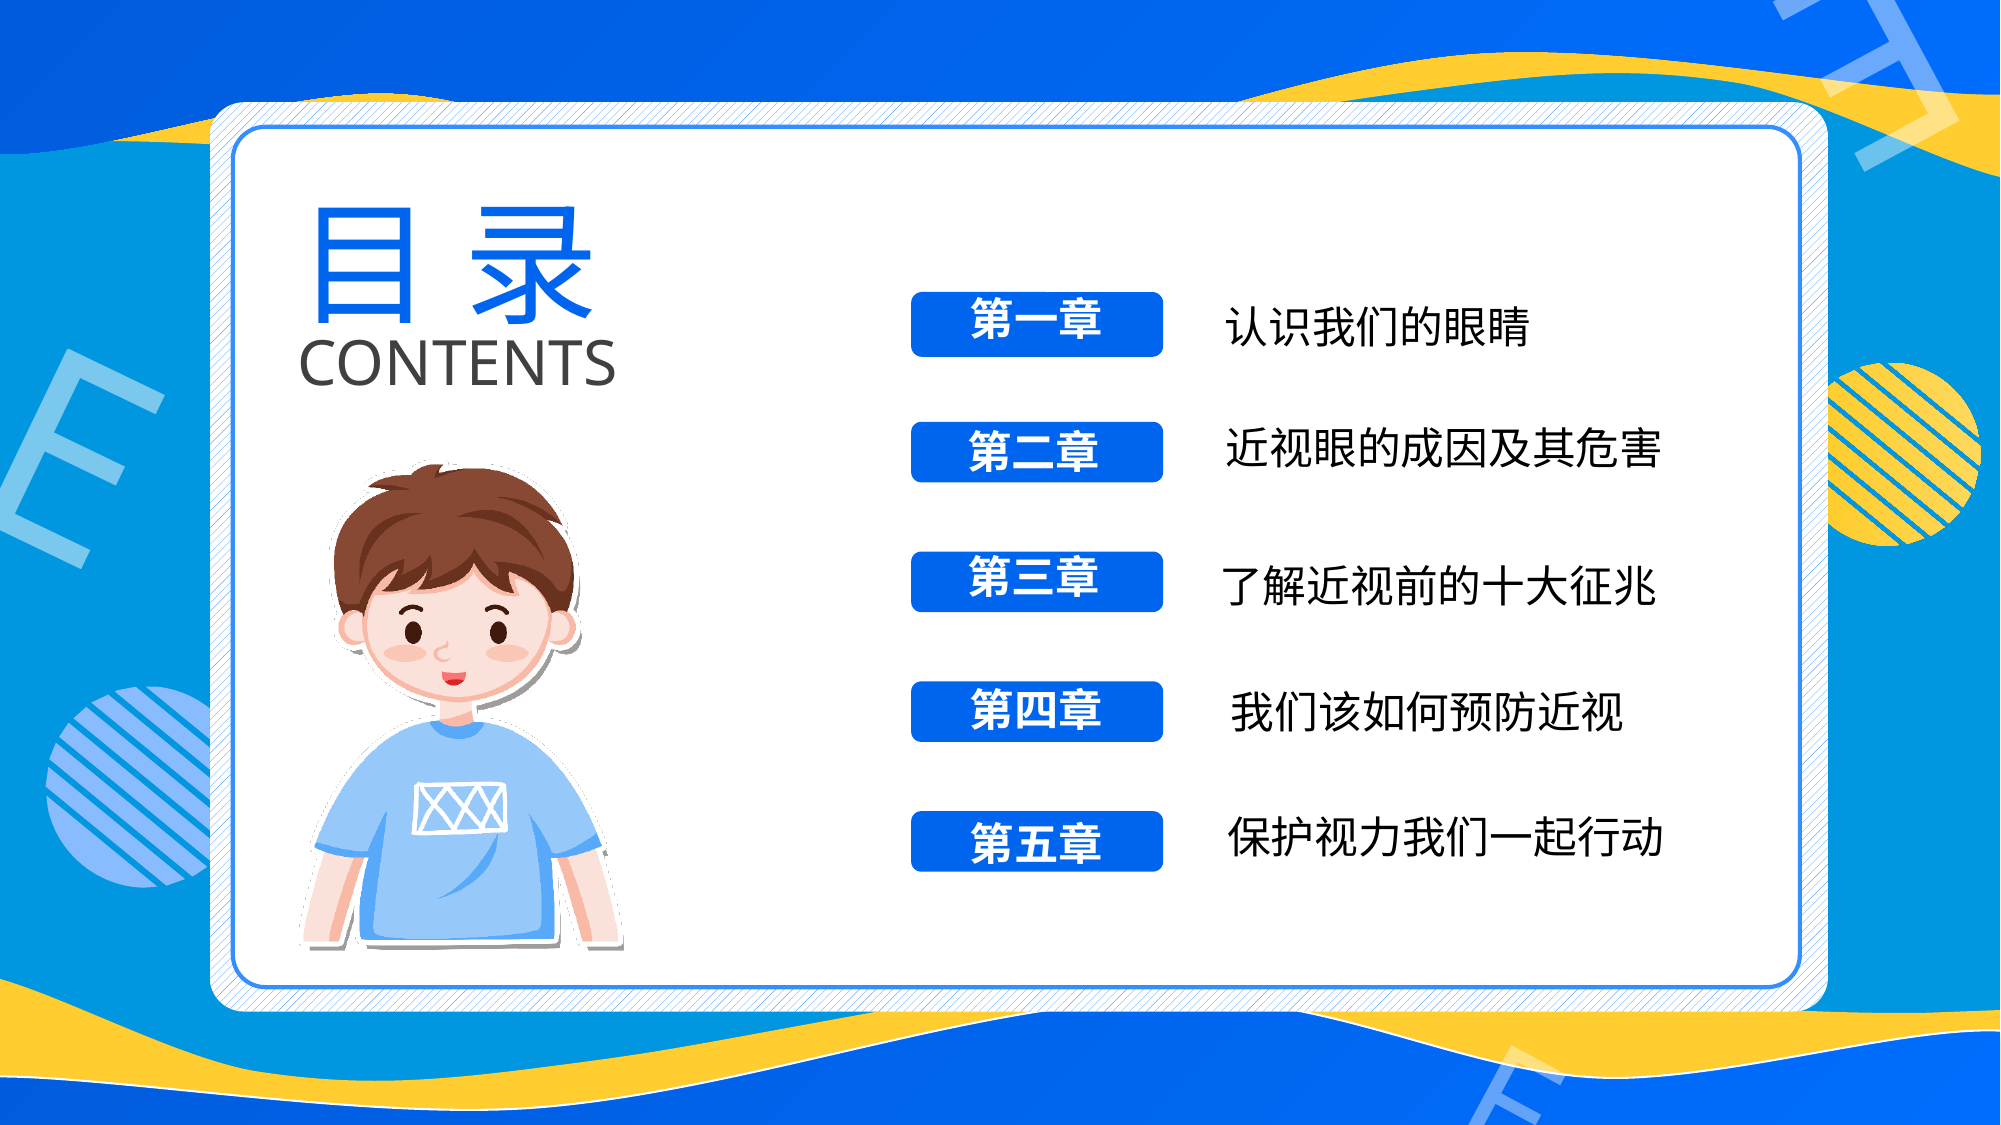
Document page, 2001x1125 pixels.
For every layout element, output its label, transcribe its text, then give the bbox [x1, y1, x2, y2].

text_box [910, 673, 1823, 747]
picture [279, 448, 637, 960]
text_box 目 录 [228, 170, 669, 349]
text_box CONTENTS [237, 315, 678, 406]
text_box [910, 802, 1819, 878]
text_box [910, 413, 1818, 486]
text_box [910, 541, 1811, 621]
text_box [910, 283, 1817, 362]
